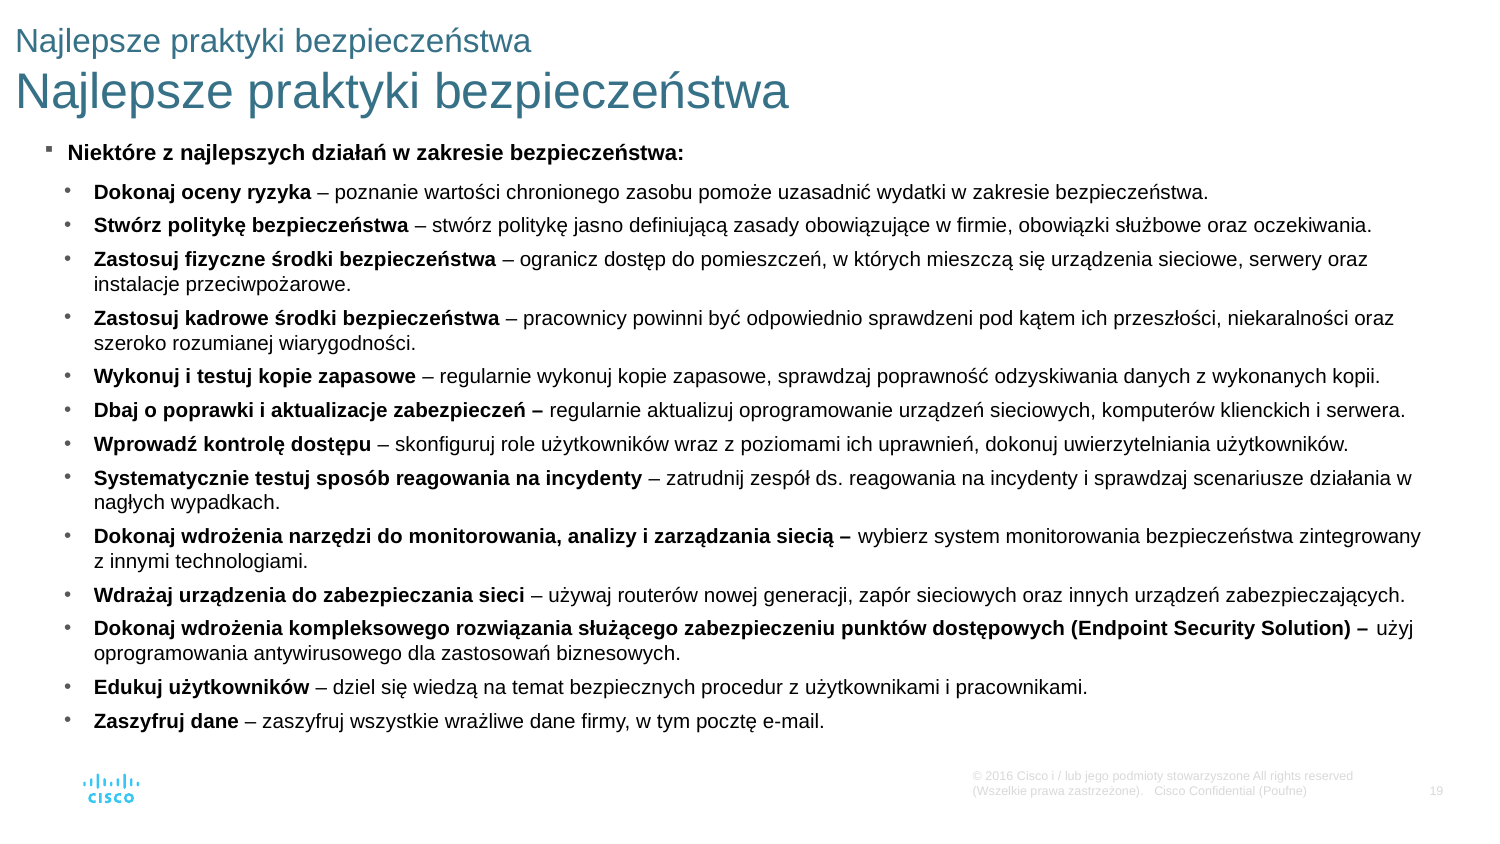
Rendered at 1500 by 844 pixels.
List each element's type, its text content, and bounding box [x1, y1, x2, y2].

title Najlepsze praktyki bezpieczeństwa Najlepsze praktyki bezpieczeństwa [0, 6, 1500, 131]
list Niektóre z najlepszych działań w zakresie bezpieczeństwa: Dokonaj oceny ryzyka – poznanie wartości chronionego zasobu pomoże uzasadnić wydatki w zakresie bezpieczeństwa. Stwórz politykę bezpieczeństwa – stwórz politykę jasno definiującą zasady obowiązujące w firmie, obowiązki służbowe oraz oczekiwania. Zastosuj fizyczne środki bezpieczeństwa – ogranicz dostęp do pomieszczeń, w których mieszczą się urządzenia sieciowe, serwery oraz instalacje przeciwpożarowe. Zastosuj kadrowe środki bezpieczeństwa – pracownicy powinni być odpowiednio sprawdzeni pod kątem ich przeszłości, niekaralności oraz szeroko rozumianej wiarygodności. Wykonuj i testuj kopie zapasowe – regularnie wykonuj kopie zapasowe, sprawdzaj poprawność odzyskiwania danych z wykonanych kopii. Dbaj o poprawki i aktualizacje zabezpieczeń – regularnie aktualizuj oprogramowanie urządzeń sieciowych, komputerów klienckich i serwera. Wprowadź kontrolę dostępu – skonfiguruj role użytkowników wraz z poziomami ich uprawnień, dokonuj uwierzytelniania użytkowników. Systematycznie testuj sposób reagowania na incydenty – zatrudnij zespół ds. reagowania na incydenty i sprawdzaj scenariusze działania w nagłych wypadkach. Dokonaj wdrożenia narzędzi do monitorowania, analizy i zarządzania siecią – wybierz system monitorowania bezpieczeństwa zintegrowany z innymi technologiami. Wdrażaj urządzenia do zabezpieczania sieci – używaj routerów nowej generacji, zapór sieciowych oraz innych urządzeń zabezpieczających. Dokonaj wdrożenia kompleksowego rozwiązania służącego zabezpieczeniu punktów dostępowych (Endpoint Security Solution) – użyj oprogramowania antywirusowego dla zastosowań biznesowych. Edukuj użytkowników – dziel się wiedzą na temat bezpiecznych procedur z użytkownikami i pracownikami. Zaszyfruj dane – zaszyfruj wszystkie wrażliwe dane firmy, w tym pocztę e-mail. [29, 131, 1460, 825]
